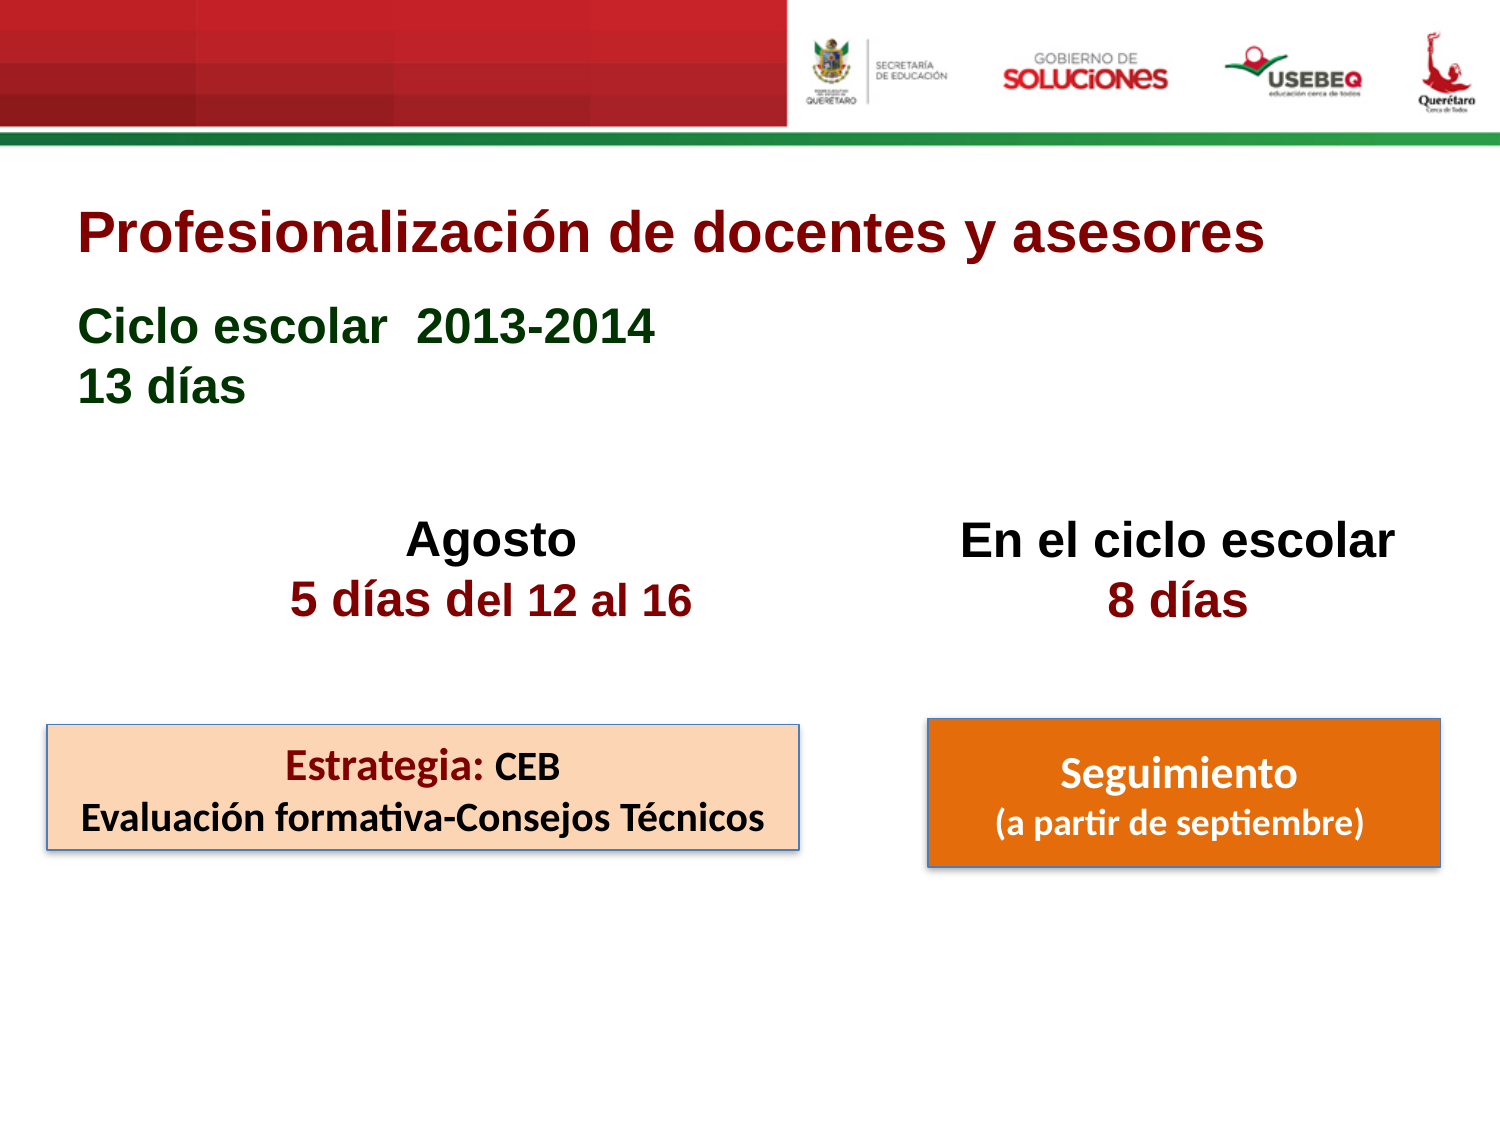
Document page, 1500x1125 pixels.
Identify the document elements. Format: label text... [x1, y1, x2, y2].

text_box Agosto 5 días del 12 al 16 [98, 499, 885, 634]
text_box Profesionalización de docentes y asesores Ciclo escolar 2013-2014 13 días [62, 186, 1422, 422]
text_box Seguimiento (a partir de septiembre) [927, 718, 1441, 868]
text_box En el ciclo escolar 8 días [934, 500, 1422, 636]
text_box Estrategia: CEB Evaluación formativa-Consejos Técnicos [46, 724, 800, 851]
picture [0, 0, 1500, 1125]
